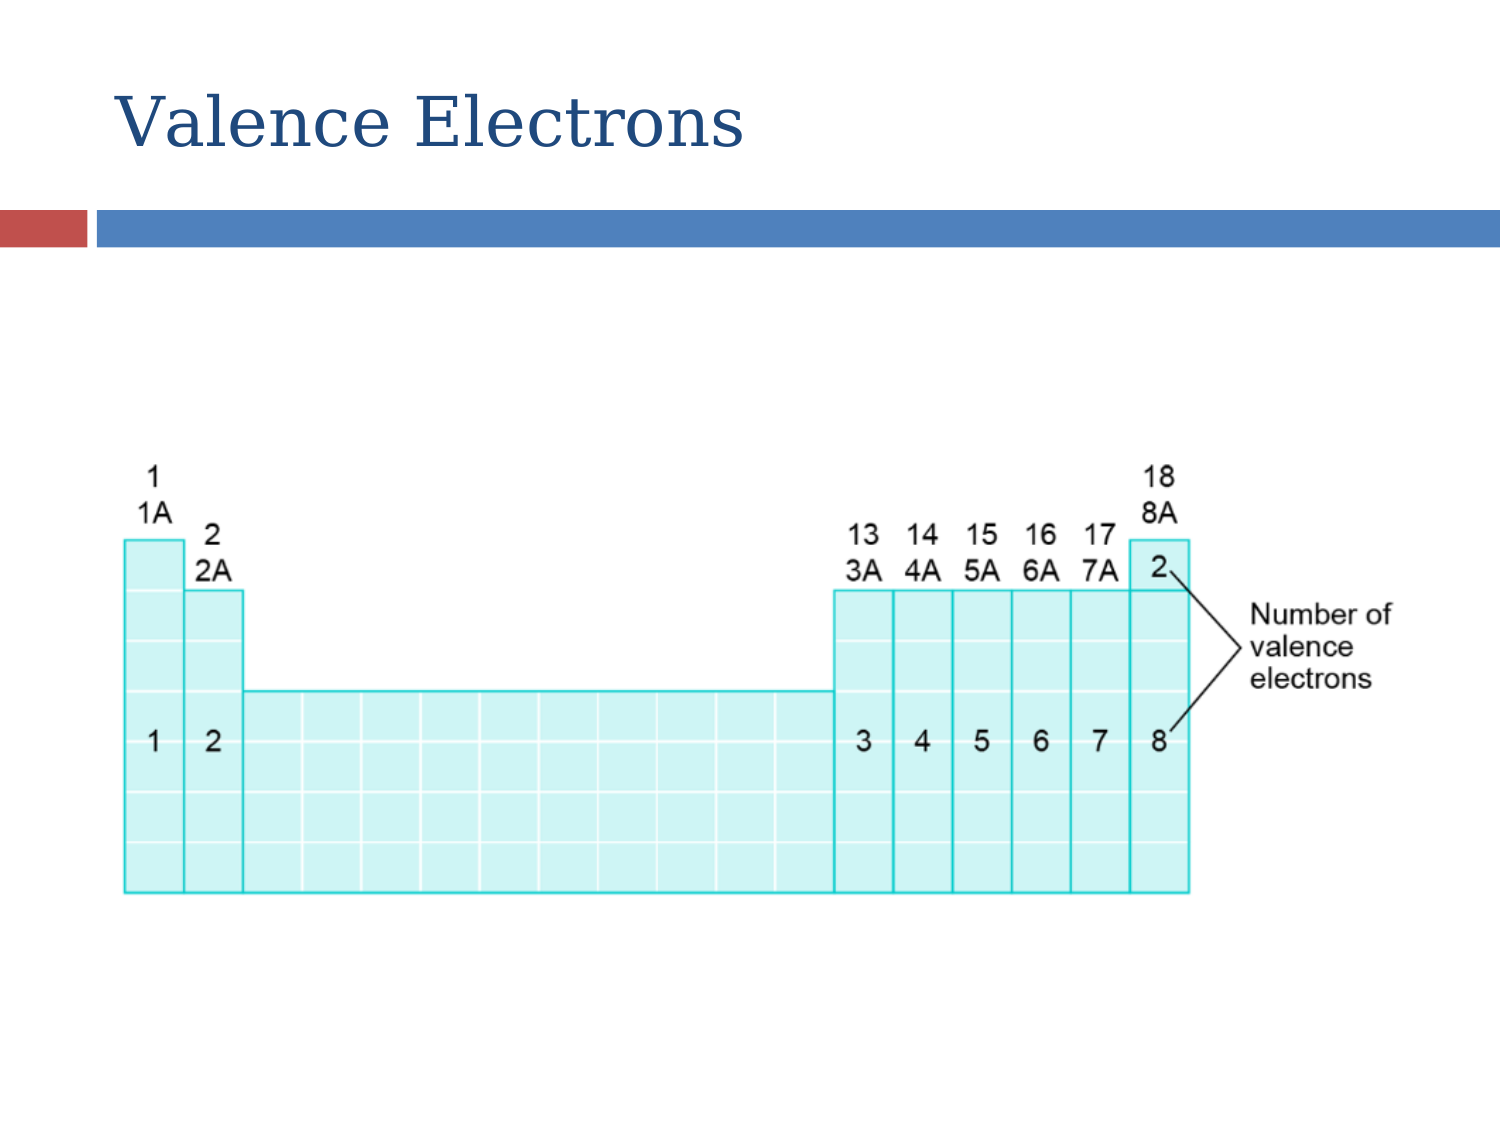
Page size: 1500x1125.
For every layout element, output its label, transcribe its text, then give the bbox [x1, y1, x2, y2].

title Valence Electrons [100, 37, 1438, 200]
picture [100, 439, 1428, 915]
